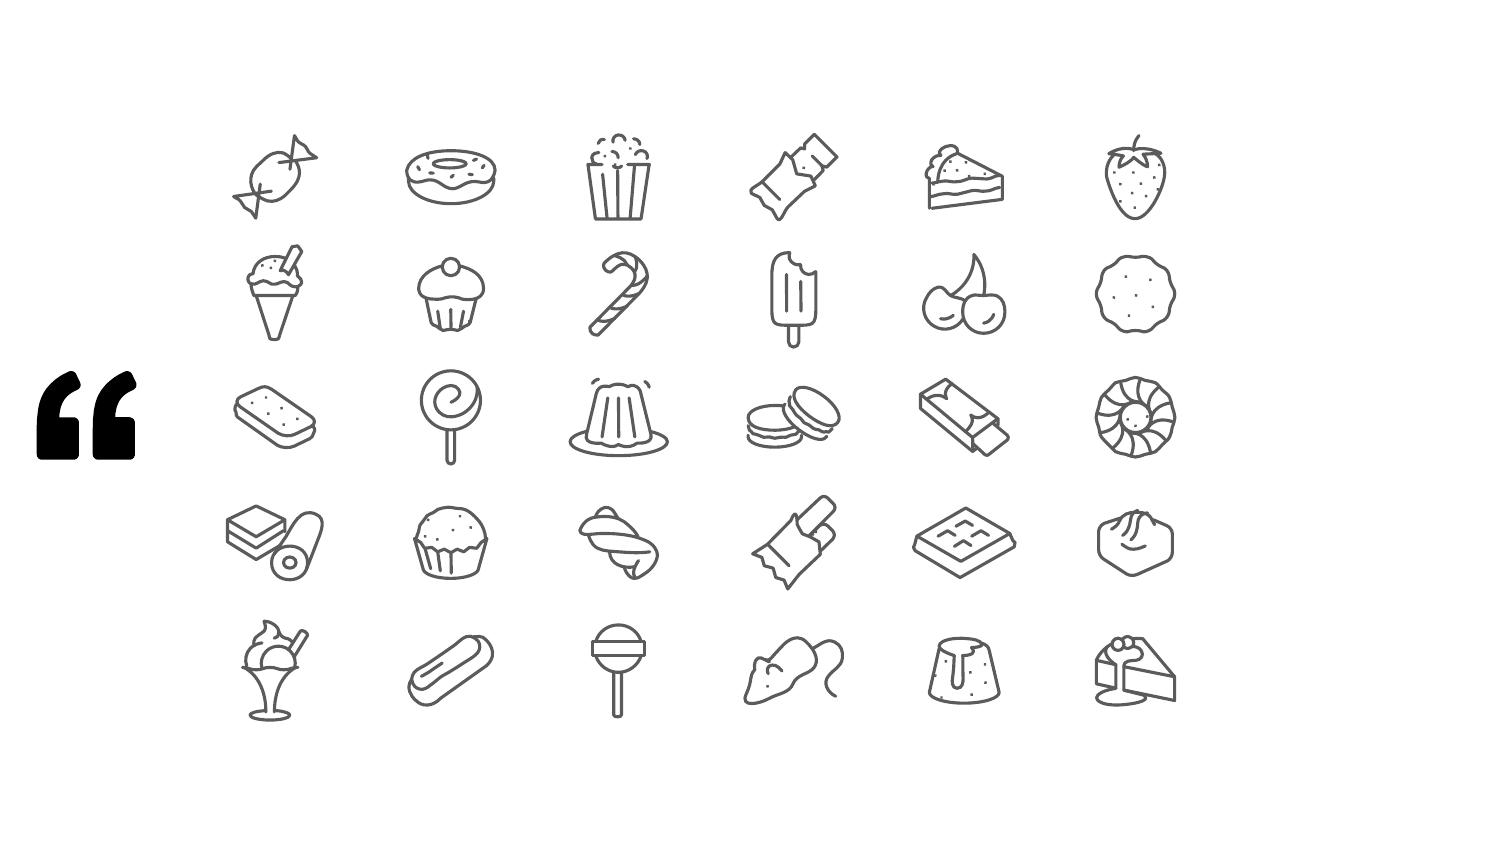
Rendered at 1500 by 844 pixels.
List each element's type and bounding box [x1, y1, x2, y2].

text_box [587, 134, 650, 220]
text_box [747, 134, 838, 224]
text_box [925, 144, 1003, 209]
text_box [233, 135, 317, 219]
text_box [752, 495, 836, 590]
text_box [913, 507, 1016, 578]
text_box [1095, 377, 1176, 458]
text_box [405, 150, 496, 204]
text_box [232, 385, 318, 449]
text_box [227, 505, 327, 586]
text_box [246, 245, 307, 340]
text_box [592, 624, 645, 718]
text_box [242, 620, 309, 721]
text_box [579, 505, 658, 585]
text_box [417, 258, 484, 331]
text_box [588, 248, 652, 336]
text_box [421, 370, 481, 465]
text_box [405, 634, 501, 708]
text_box [920, 378, 1009, 456]
text_box [1096, 255, 1175, 333]
text_box [747, 384, 843, 448]
text_box [1092, 635, 1175, 708]
text_box [569, 378, 668, 456]
text_box [414, 506, 488, 579]
text_box [37, 371, 136, 460]
text_box [920, 254, 1006, 334]
text_box [1098, 510, 1173, 576]
text_box [1104, 135, 1167, 219]
text_box [771, 252, 817, 348]
text_box [739, 630, 844, 709]
text_box [929, 637, 1000, 704]
